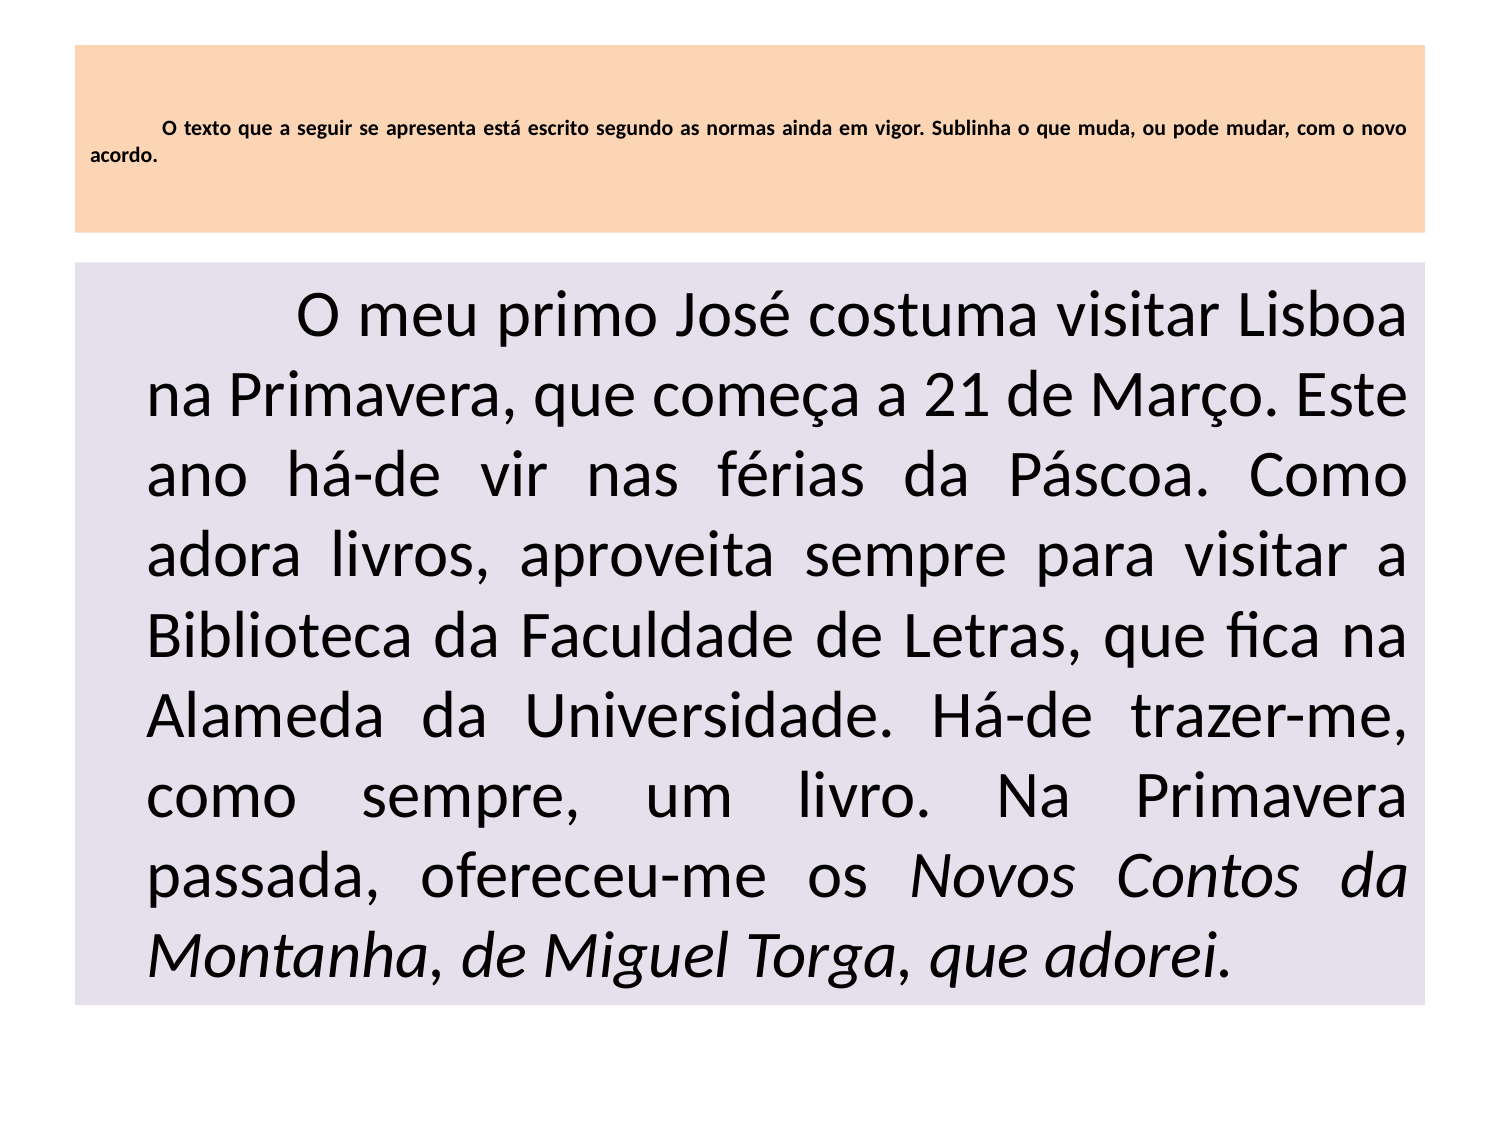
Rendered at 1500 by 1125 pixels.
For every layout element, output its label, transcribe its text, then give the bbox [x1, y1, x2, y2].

list O meu primo José costuma visitar Lisboa na Primavera, que começa a 21 de Março. Este ano há-de vir nas férias da Páscoa. Como adora livros, aproveita sempre para visitar a Biblioteca da Faculdade de Letras, que fica na Alameda da Universidade. Há-de trazer-me, como sempre, um livro. Na Primavera passada, ofereceu-me os Novos Contos da Montanha, de Miguel Torga, que adorei. [75, 262, 1425, 1005]
title O texto que a seguir se apresenta está escrito segundo as normas ainda em vigor. Sublinha o que muda, ou pode mudar, com o novo acordo. [75, 45, 1425, 233]
